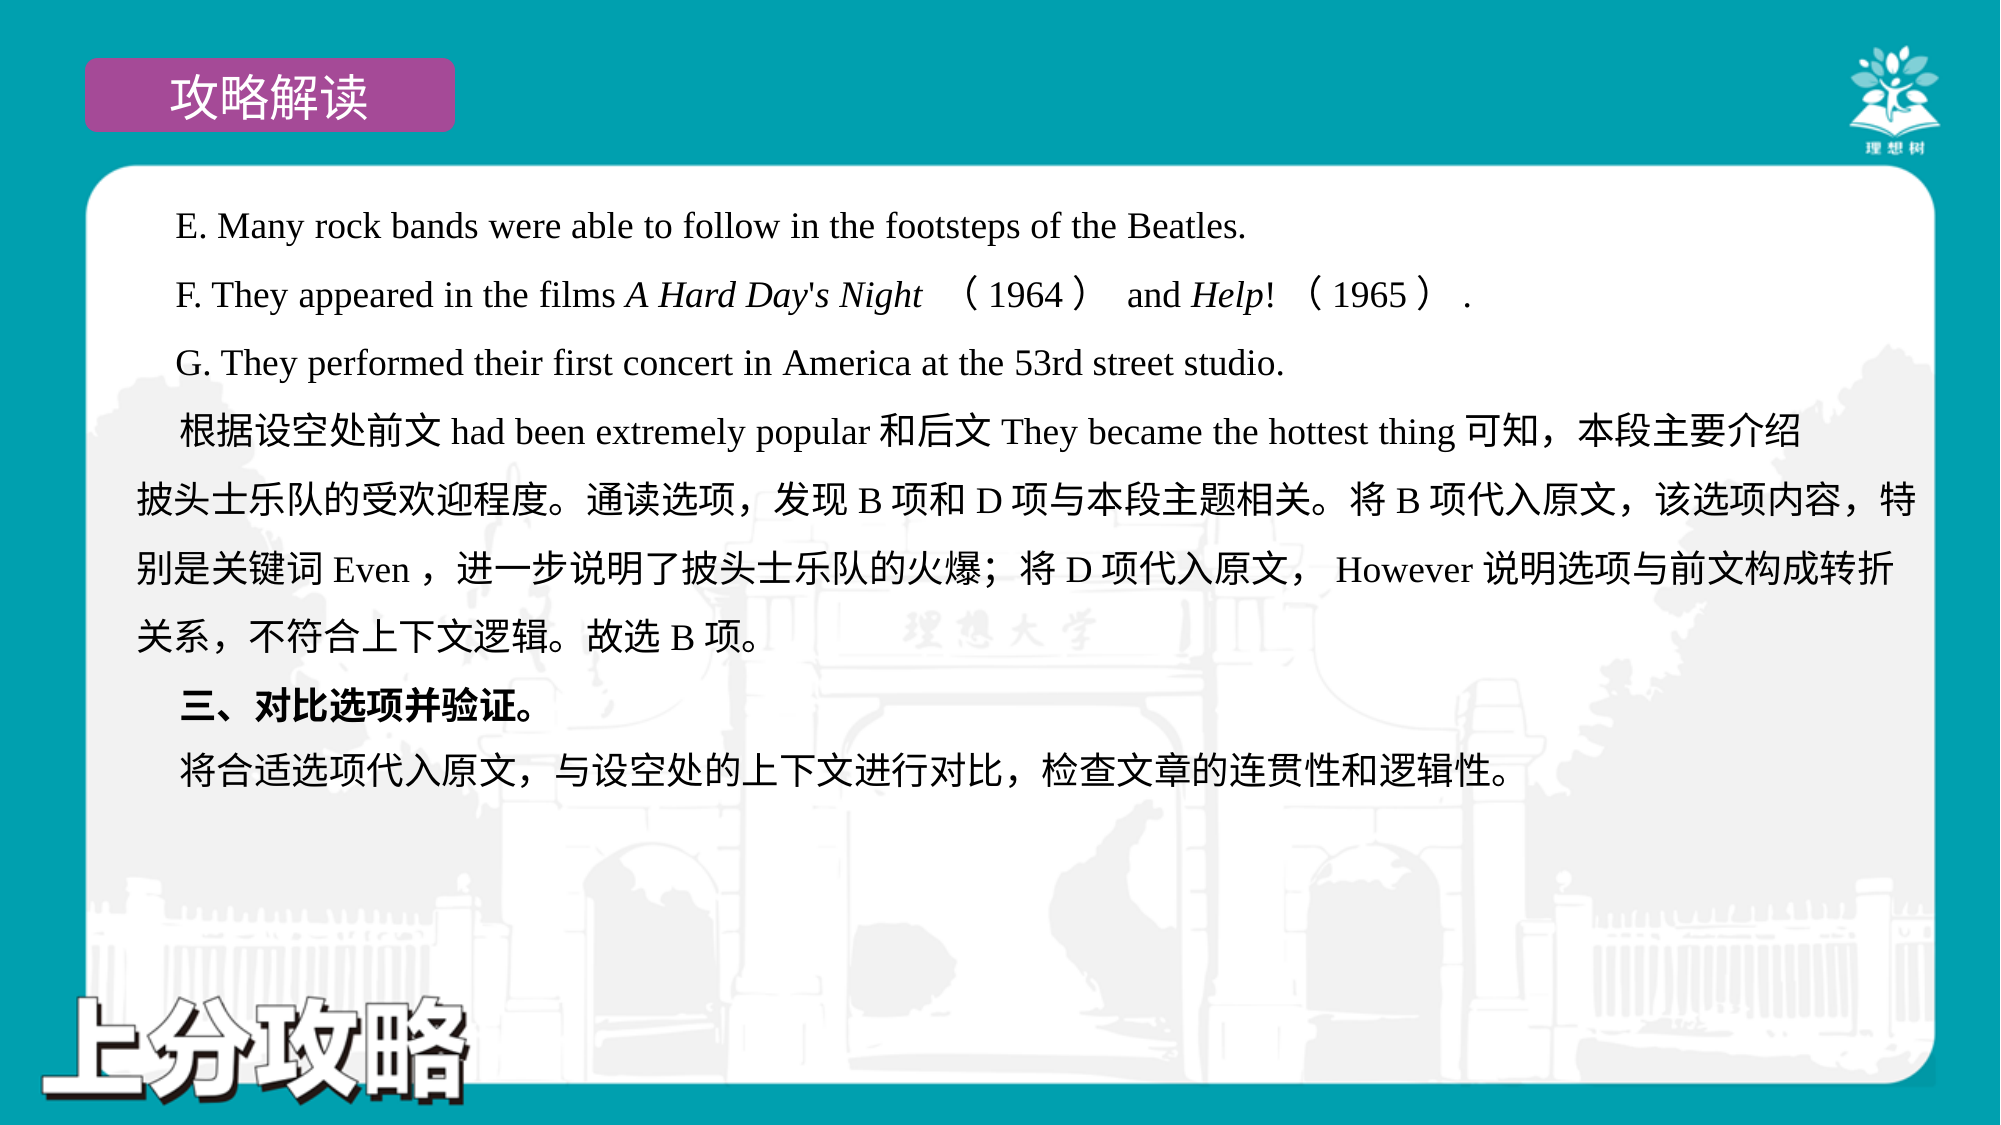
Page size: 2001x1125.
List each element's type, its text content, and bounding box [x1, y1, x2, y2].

picture [0, 0, 2000, 1125]
text_box E. Many rock bands were able to follow in the footsteps of the Beatles. F. They appeared in the films A Hard Day's Night （1964） and Help!（1965）. G. They performed their first concert in America at the 53rd street studio. 根据设空处前文had been extremely popular和后文They became the hottest thing可知，本段主要介绍 披头士乐队的受欢迎程度。通读选项，发现B项和D项与本段主题相关。将B项代入原文，该选项内容，特 别是关键词Even，进一步说明了披头士乐队的火爆；将D项代入原文，However说明选项与前文构成转折 关系，不符合上下文逻辑。故选B项。 三、对比选项并验证。 将合适选项代入原文，与设空处的上下文进行对比，检查文章的连贯性和逻辑性。 [136, 177, 1865, 785]
